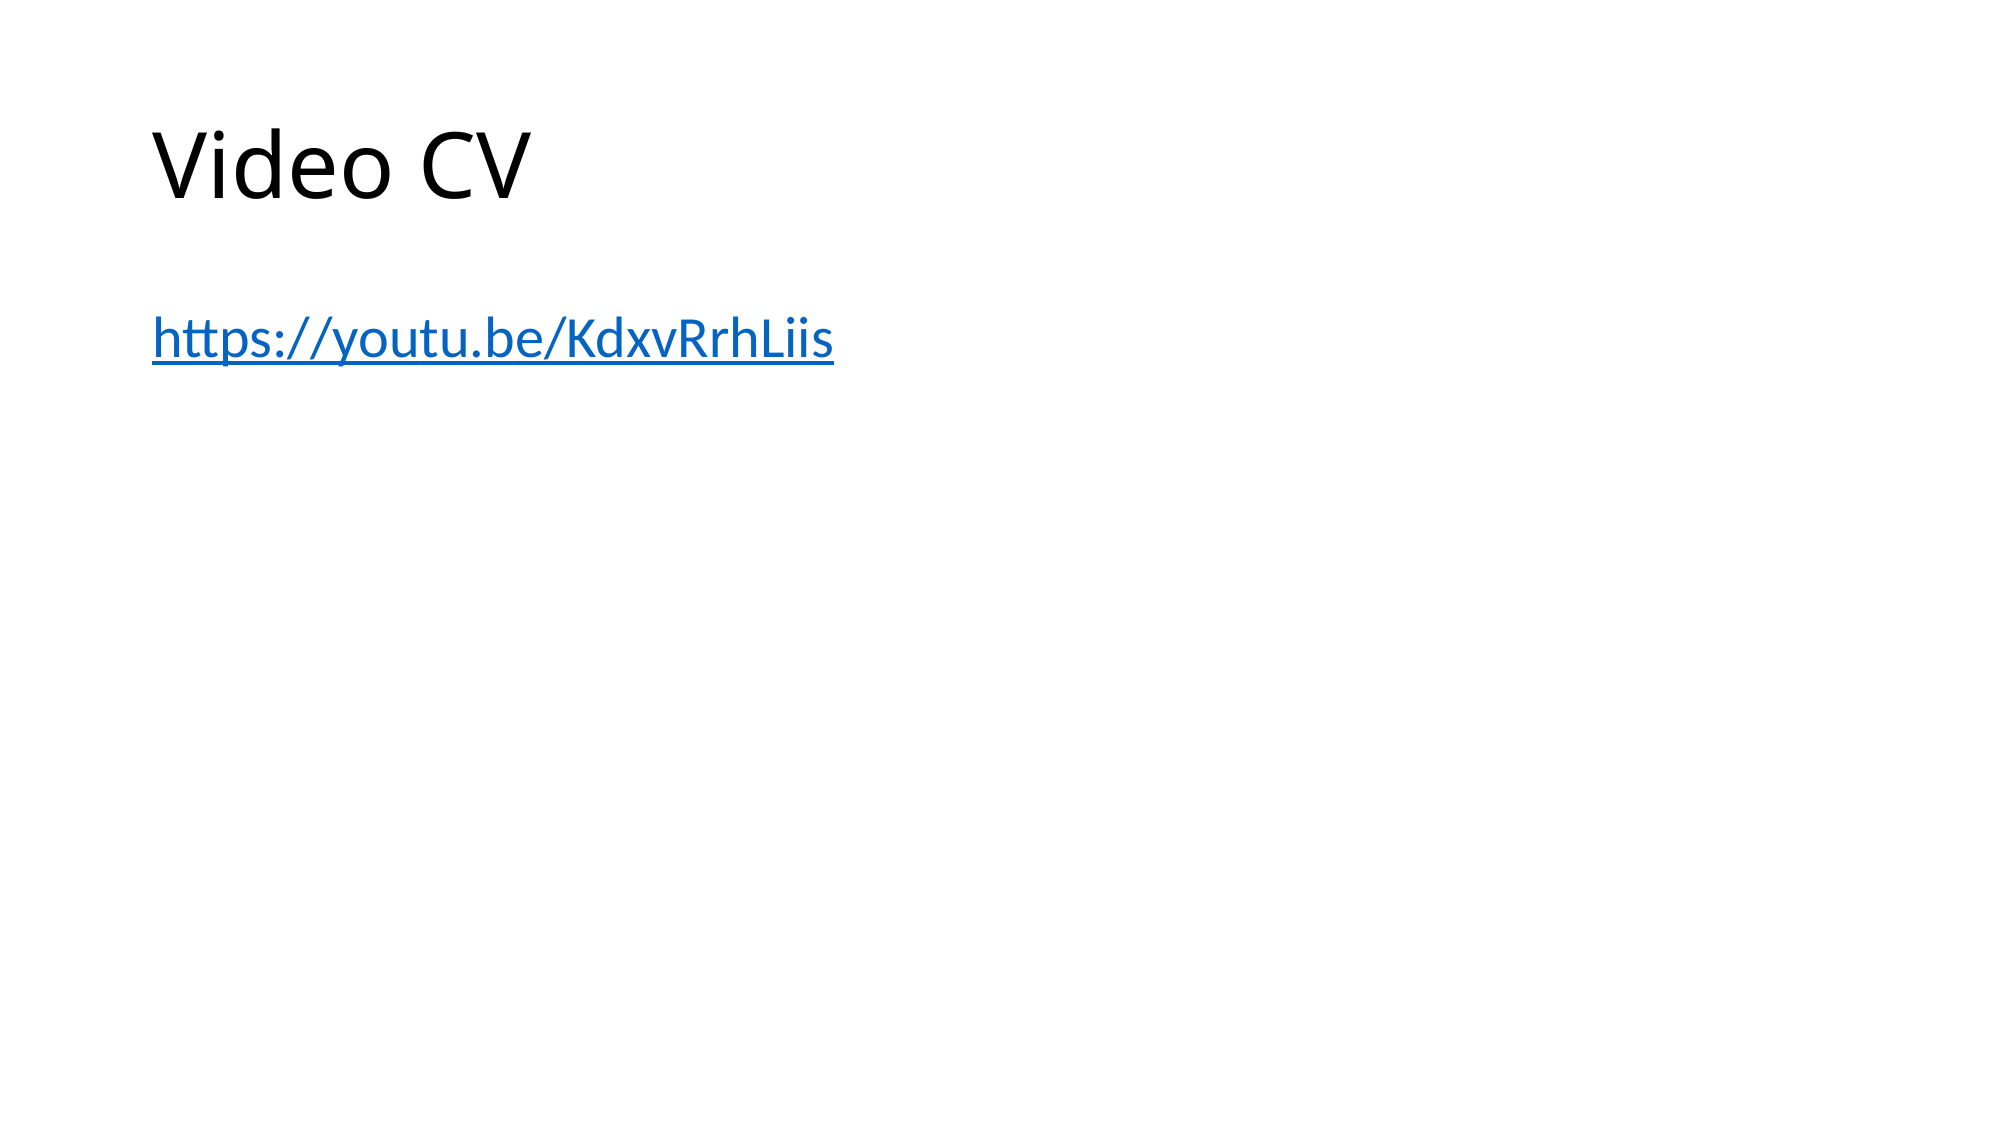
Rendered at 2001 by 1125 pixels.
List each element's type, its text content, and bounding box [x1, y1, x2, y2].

title Video CV [137, 59, 1863, 278]
list https://youtu.be/KdxvRrhLiis [137, 299, 1863, 1014]
